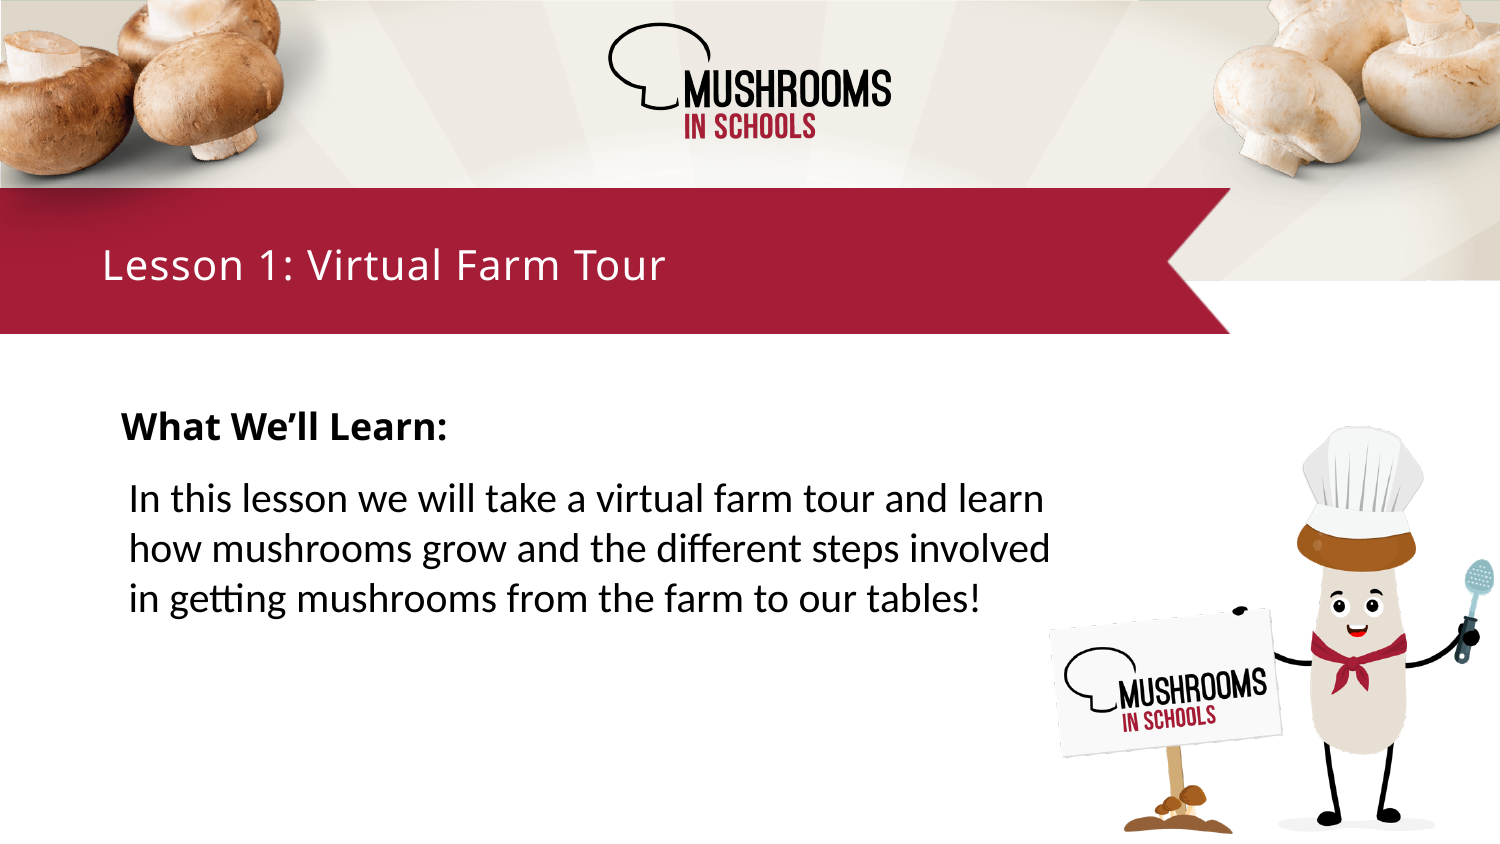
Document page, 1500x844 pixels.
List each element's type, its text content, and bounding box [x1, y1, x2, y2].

text_box In this lesson we will take a virtual farm tour and learn how mushrooms grow and the different steps involved in getting mushrooms from the farm to our tables! [113, 463, 1034, 629]
picture [0, 0, 1500, 325]
list Lesson 1: Virtual Farm Tour [69, 223, 1148, 351]
picture [1039, 416, 1500, 844]
